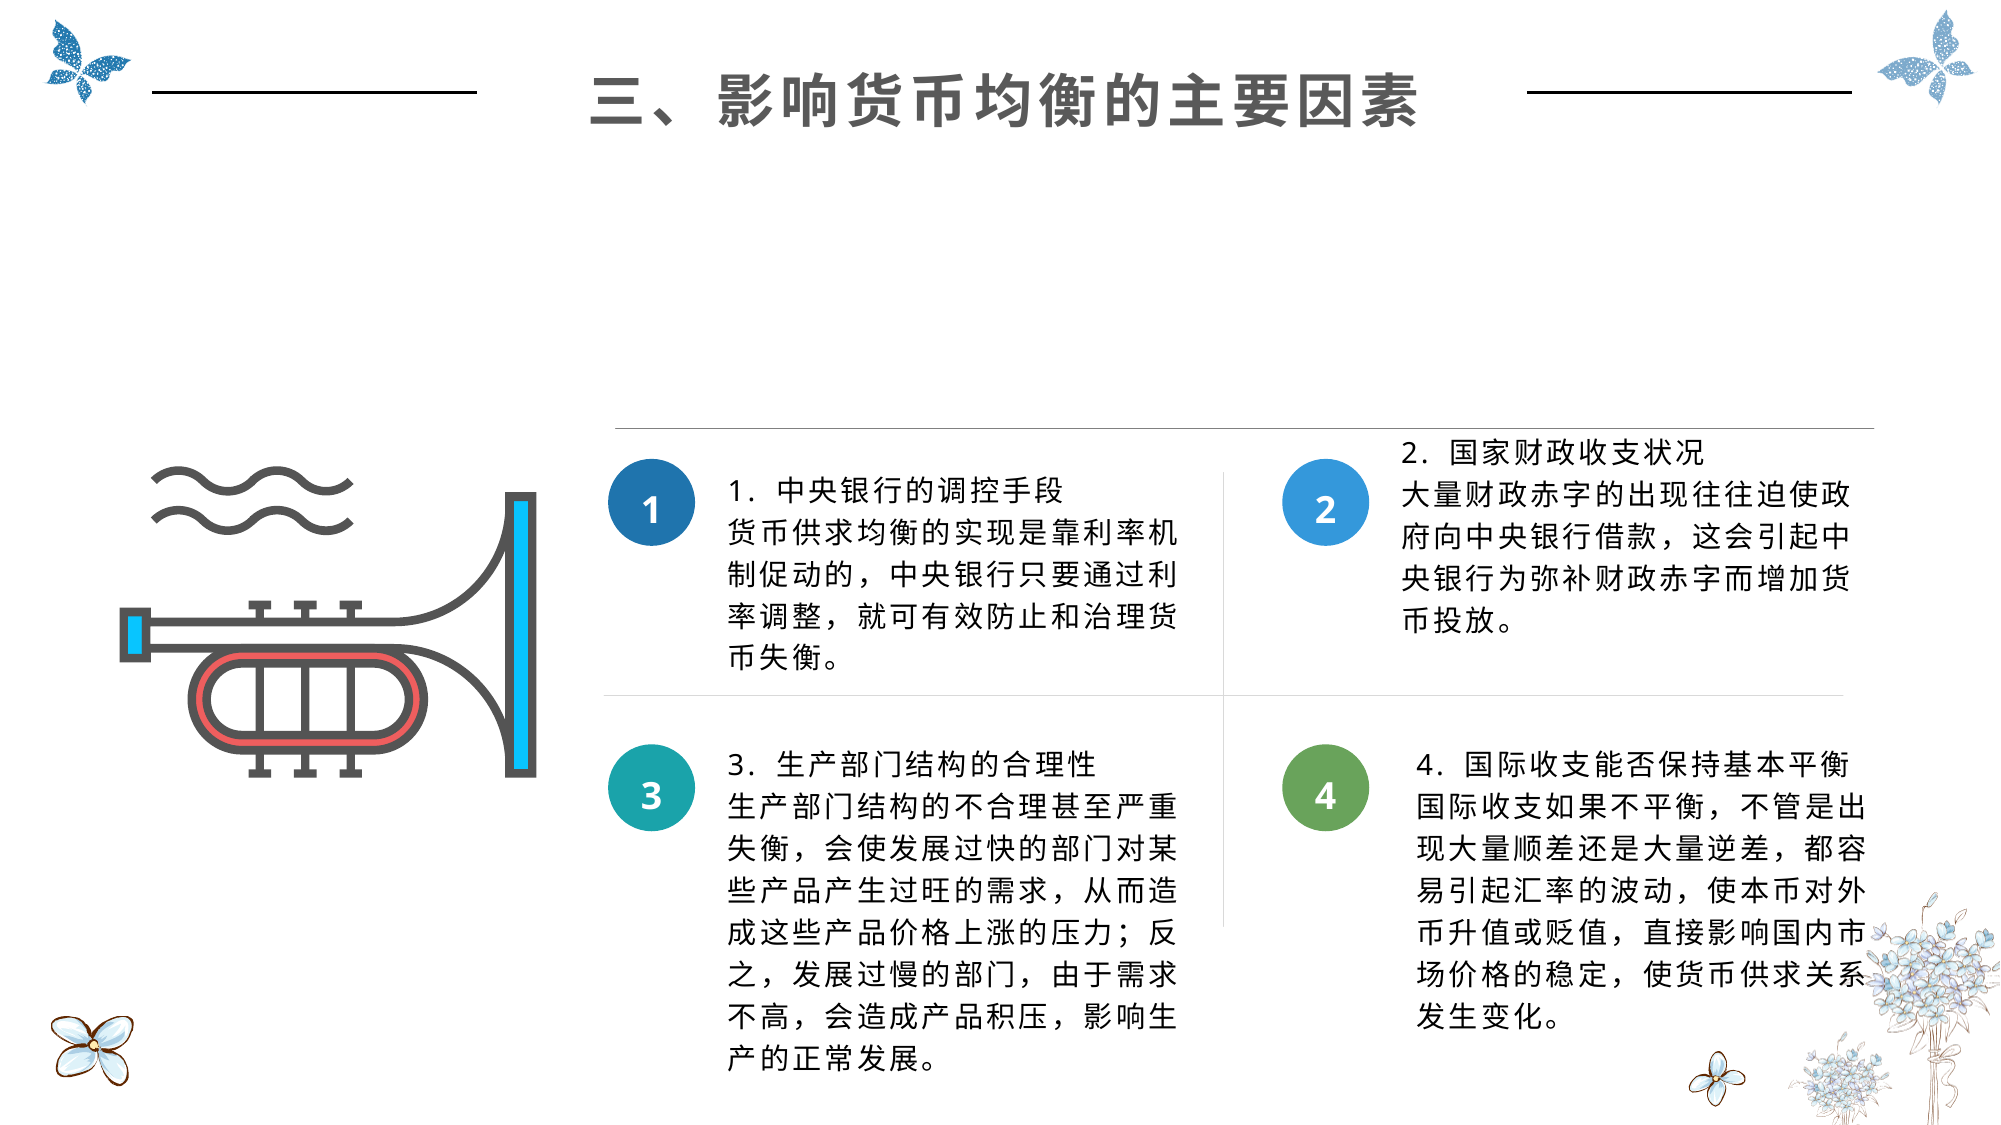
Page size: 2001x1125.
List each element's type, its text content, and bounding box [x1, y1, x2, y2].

text_box [150, 466, 354, 496]
text_box 4 [1281, 743, 1371, 833]
text_box [255, 668, 264, 730]
text_box [248, 600, 272, 610]
text_box [255, 755, 264, 769]
text_box [346, 668, 355, 730]
text_box 4. 国际收支能否保持基本平衡 国际收支如果不平衡，不管是出现大量顺差还是大量逆差，都容易引起汇率的波动，使本币对外币升值或贬值，直接影响国内市场价格的稳定，使货币供求关系发生变化。 [1401, 739, 1895, 864]
text_box [293, 600, 317, 610]
text_box 1 [607, 457, 697, 547]
text_box [339, 769, 362, 778]
text_box 2 [1281, 457, 1371, 547]
text_box [301, 610, 310, 617]
text_box [301, 668, 310, 730]
text_box [187, 643, 429, 755]
text_box [151, 554, 505, 717]
text_box 3. 生产部门结构的合理性 生产部门结构的不合理甚至严重失衡，会使发展过快的部门对某些产品产生过旺的需求，从而造成这些产品价格上涨的压力；反之，发展过慢的部门，由于需求不高，会造成产品积压，影响生产的正常发展。 [712, 739, 1206, 864]
text_box [293, 769, 317, 778]
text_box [151, 55, 1852, 142]
text_box [346, 755, 355, 769]
text_box [255, 610, 264, 617]
text_box [248, 769, 272, 778]
text_box [119, 607, 151, 663]
text_box 3 [607, 743, 697, 833]
text_box [197, 653, 419, 745]
text_box [128, 617, 141, 653]
text_box [150, 505, 354, 536]
text_box [514, 502, 528, 769]
text_box [346, 610, 355, 617]
text_box [505, 492, 537, 778]
text_box [375, 643, 505, 756]
picture [1788, 892, 2000, 1125]
text_box 1. 中央银行的调控手段 货币供求均衡的实现是靠利率机制促动的，中央银行只要通过利率调整，就可有效防止和治理货币失衡。 [712, 465, 1206, 613]
text_box [301, 755, 310, 769]
text_box [339, 600, 362, 610]
text_box [141, 514, 505, 653]
text_box 2. 国家财政收支状况 大量财政赤字的出现往往迫使政府向中央银行借款，这会引起中央银行为弥补财政赤字而增加货币投放。 [1386, 427, 1879, 552]
